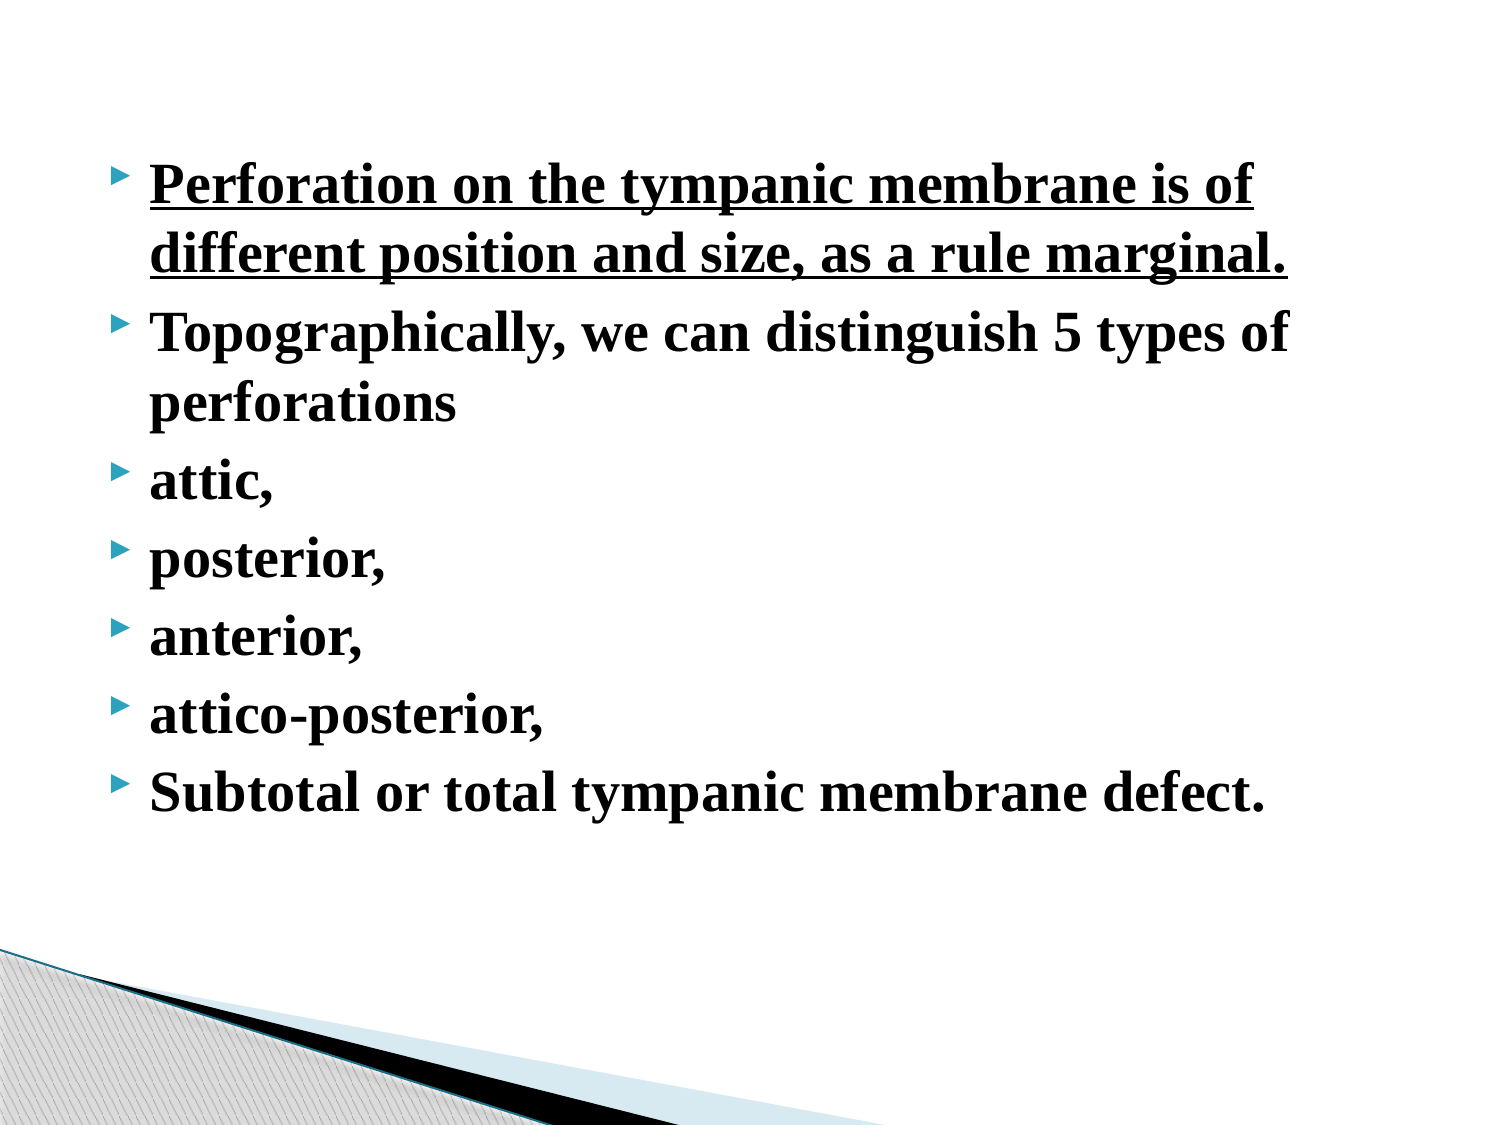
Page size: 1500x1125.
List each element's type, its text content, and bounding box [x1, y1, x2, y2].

list Perforation on the tympanic membrane is of different position and size, as a rule marginal. Topographically, we can distinguish 5 types of perforations attic, posterior, anterior, attico-posterior, Subtotal or total tympanic membrane defect. [75, 137, 1425, 1000]
